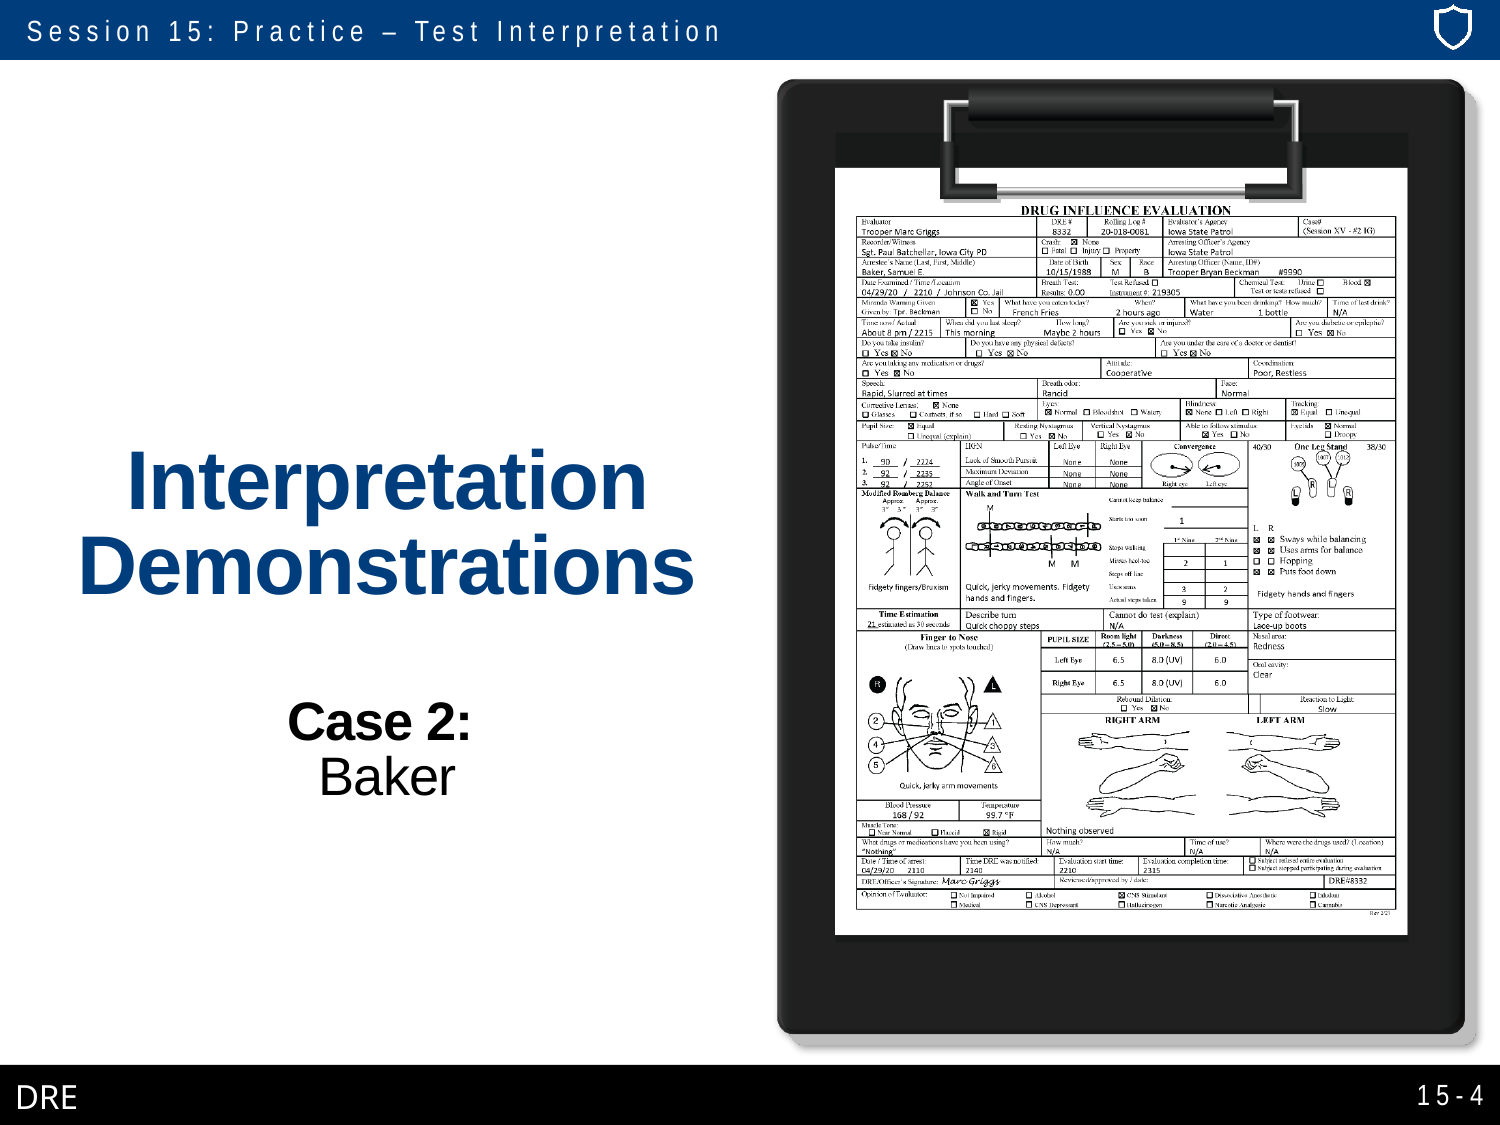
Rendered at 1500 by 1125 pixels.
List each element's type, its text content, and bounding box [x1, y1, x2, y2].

title Interpretation Demonstrations Case 2: Baker [52, 256, 723, 815]
picture [1434, 4, 1472, 50]
slide_number 15-4 [1218, 1063, 1499, 1124]
picture [777, 79, 1477, 1046]
